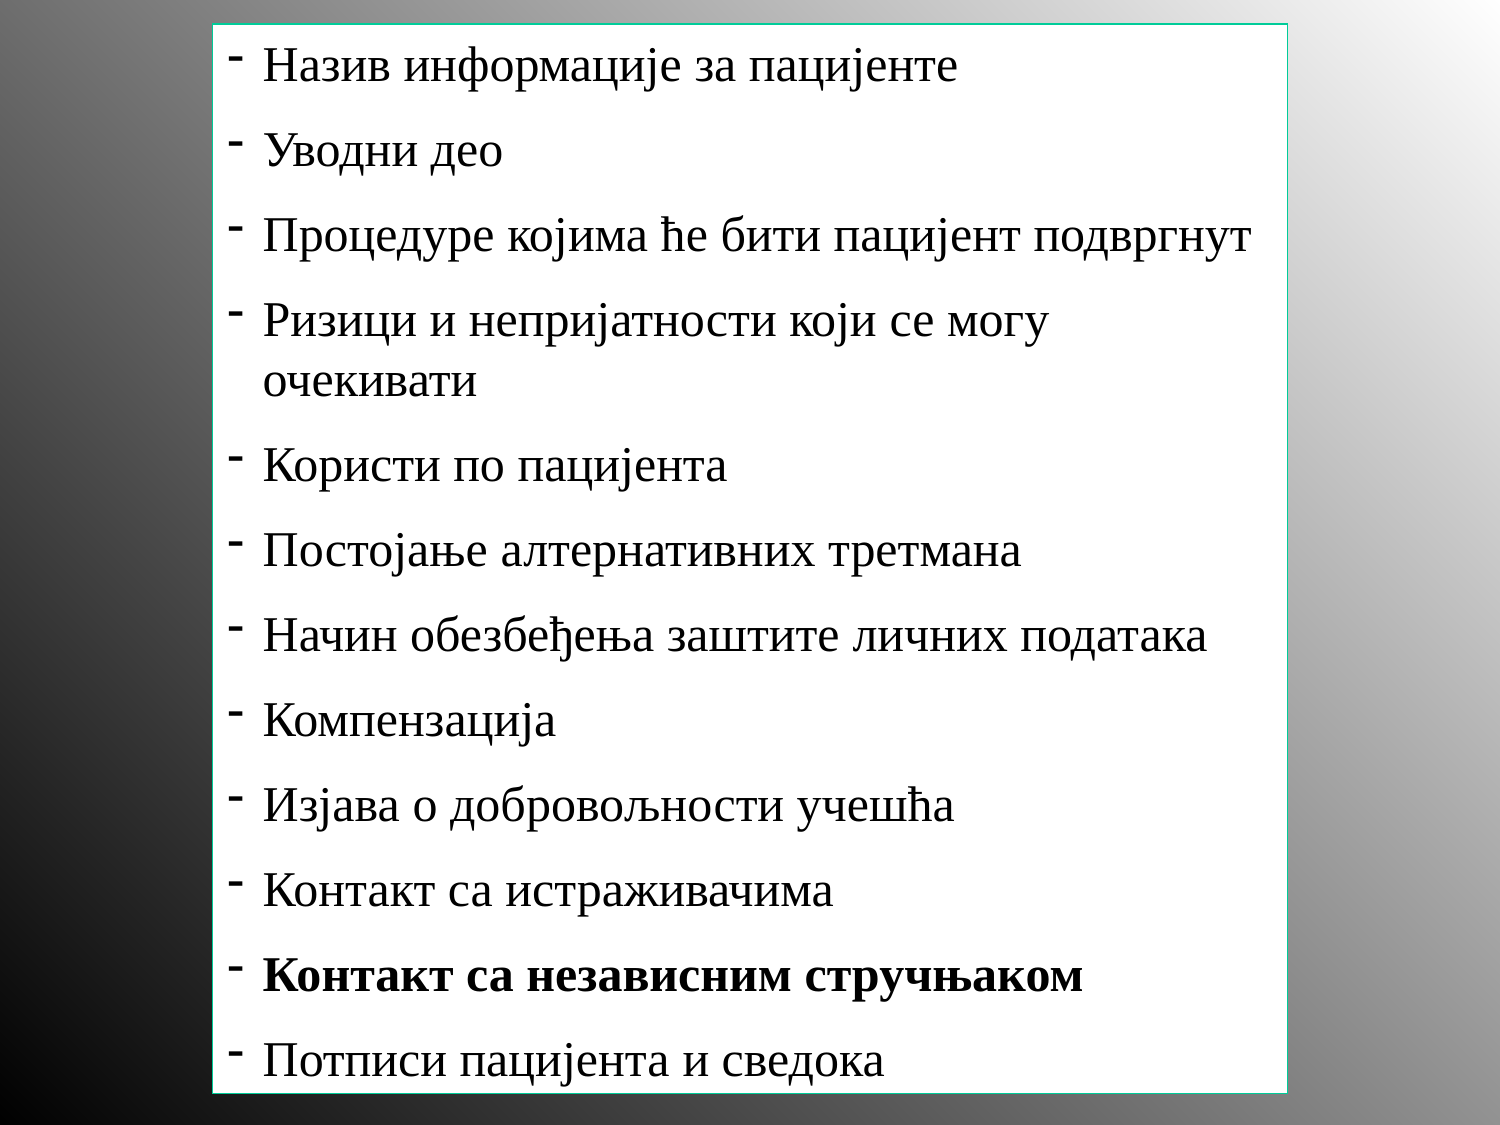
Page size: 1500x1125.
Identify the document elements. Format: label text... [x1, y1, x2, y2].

text_box Назив информације за пацијенте Уводни део Процедуре којима ће бити пацијент подвргнут Ризици и непријатности који се могу очекивати Користи по пацијента Постојање алтернативних третмана Начин обезбеђења заштите личних података Компензација Изјава о добровољности учешћа Контакт са истраживачима Контакт са независним стручњаком Потписи пацијента и сведока [212, 24, 1288, 1094]
